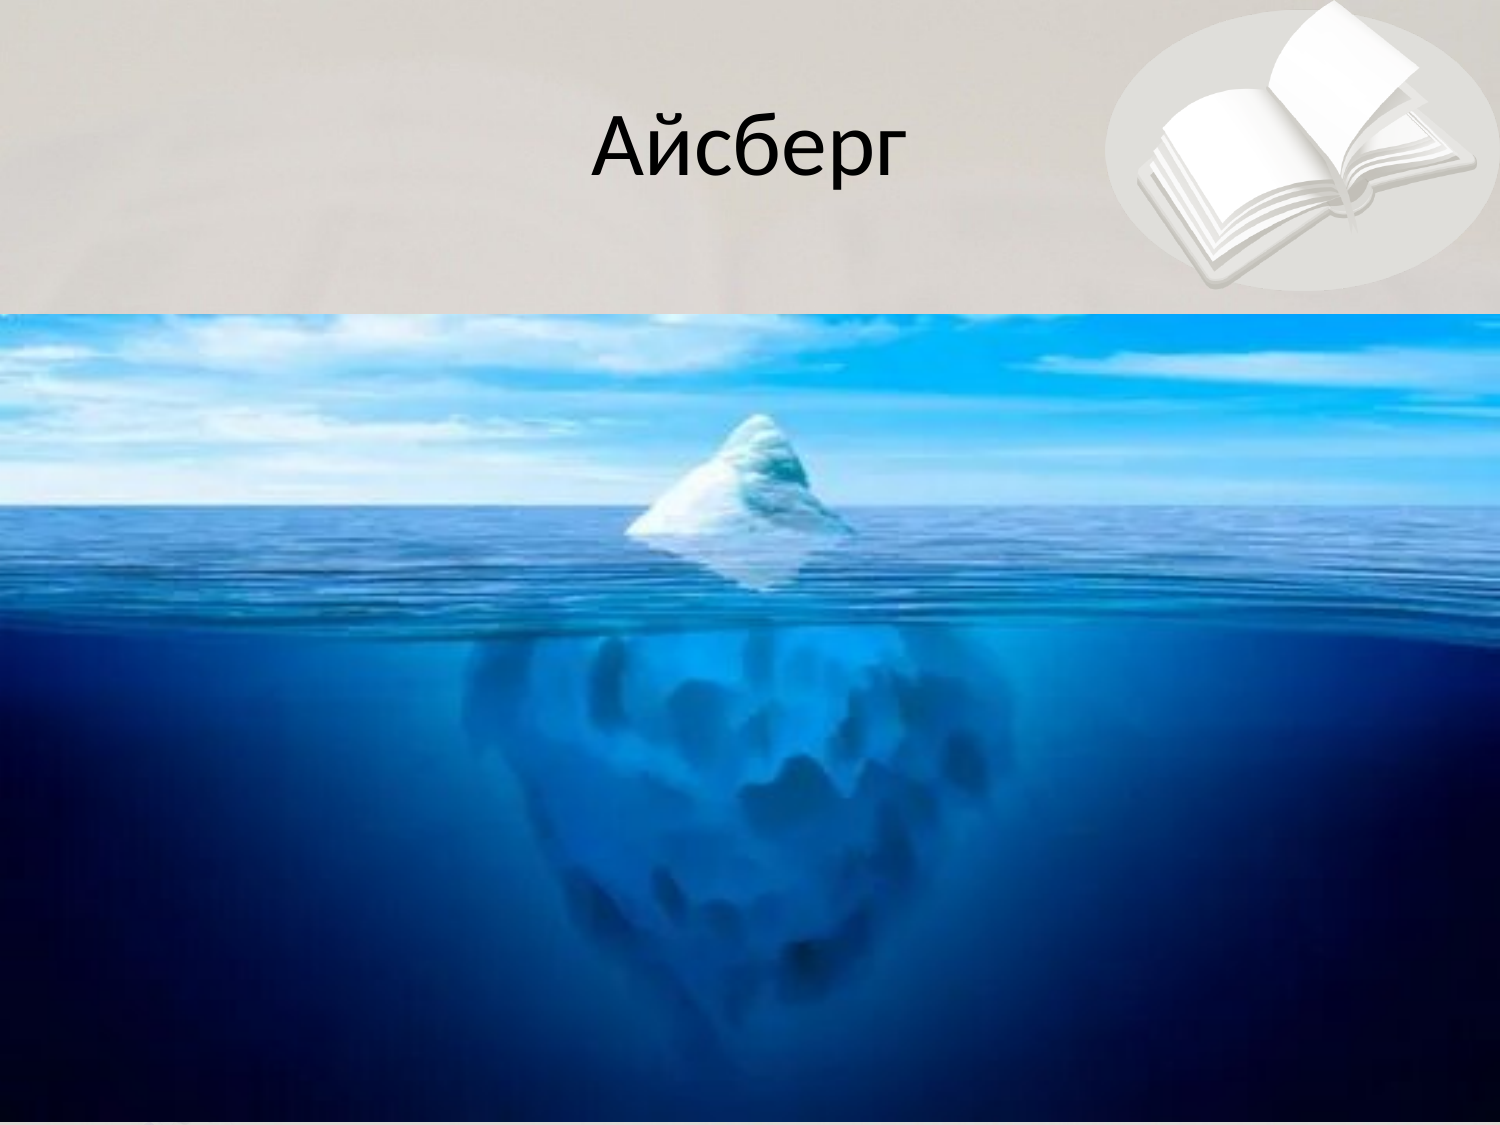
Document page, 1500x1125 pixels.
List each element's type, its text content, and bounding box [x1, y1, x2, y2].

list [0, 314, 1500, 1123]
picture [0, 0, 1500, 314]
title Айсберг [75, 45, 1425, 233]
